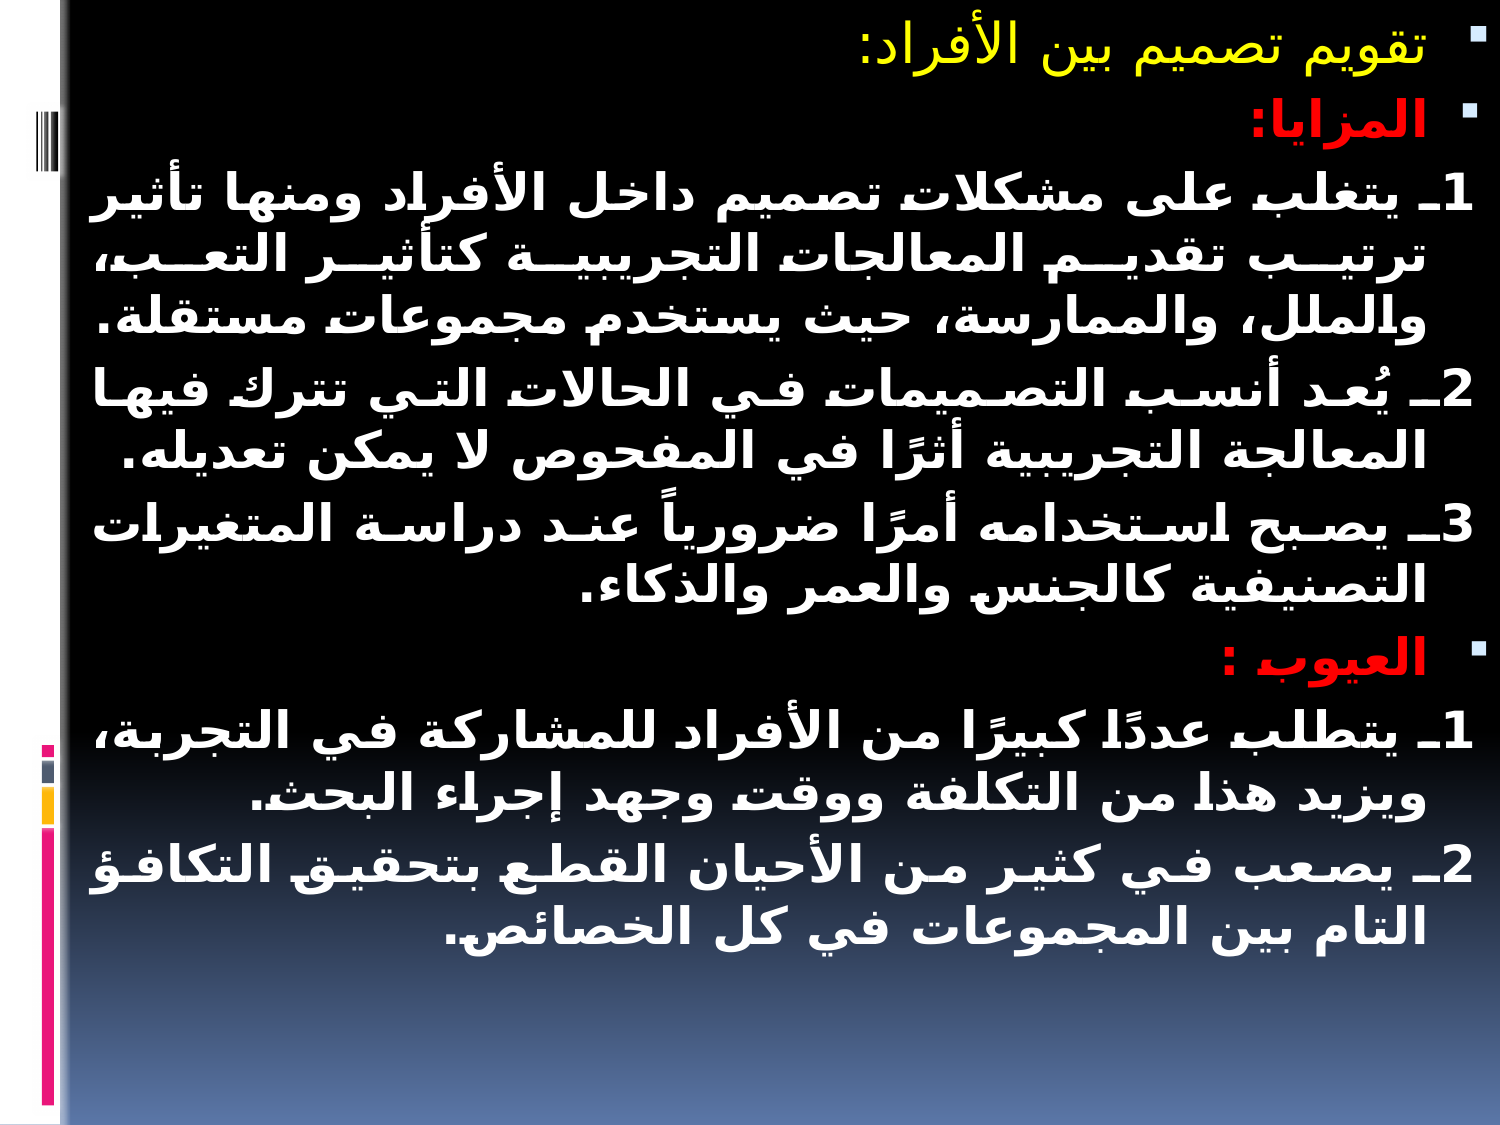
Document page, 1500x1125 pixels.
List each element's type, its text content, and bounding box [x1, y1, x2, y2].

list تقويم تصميم بين الأفراد: المزايا: 1ـ يتغلب على مشكلات تصميم داخل الأفراد ومنها تأثير ترتيب تقديم المعالجات التجريبية كتأثير التعب، والملل، والممارسة، حيث يستخدم مجموعات مستقلة. 2ـ يُعد أنسب التصميمات في الحالات التي تترك فيها المعالجة التجريبية أثرًا في المفحوص لا يمكن تعديله. 3ـ يصبح استخدامه أمرًا ضرورياً عند دراسة المتغيرات التصنيفية كالجنس والعمر والذكاء. العيوب : 1ـ يتطلب عددًا كبيرًا من الأفراد للمشاركة في التجربة، ويزيد هذا من التكلفة ووقت وجهد إجراء البحث. 2ـ يصعب في كثير من الأحيان القطع بتحقيق التكافؤ التام بين المجموعات في كل الخصائص. [76, 0, 1500, 1094]
